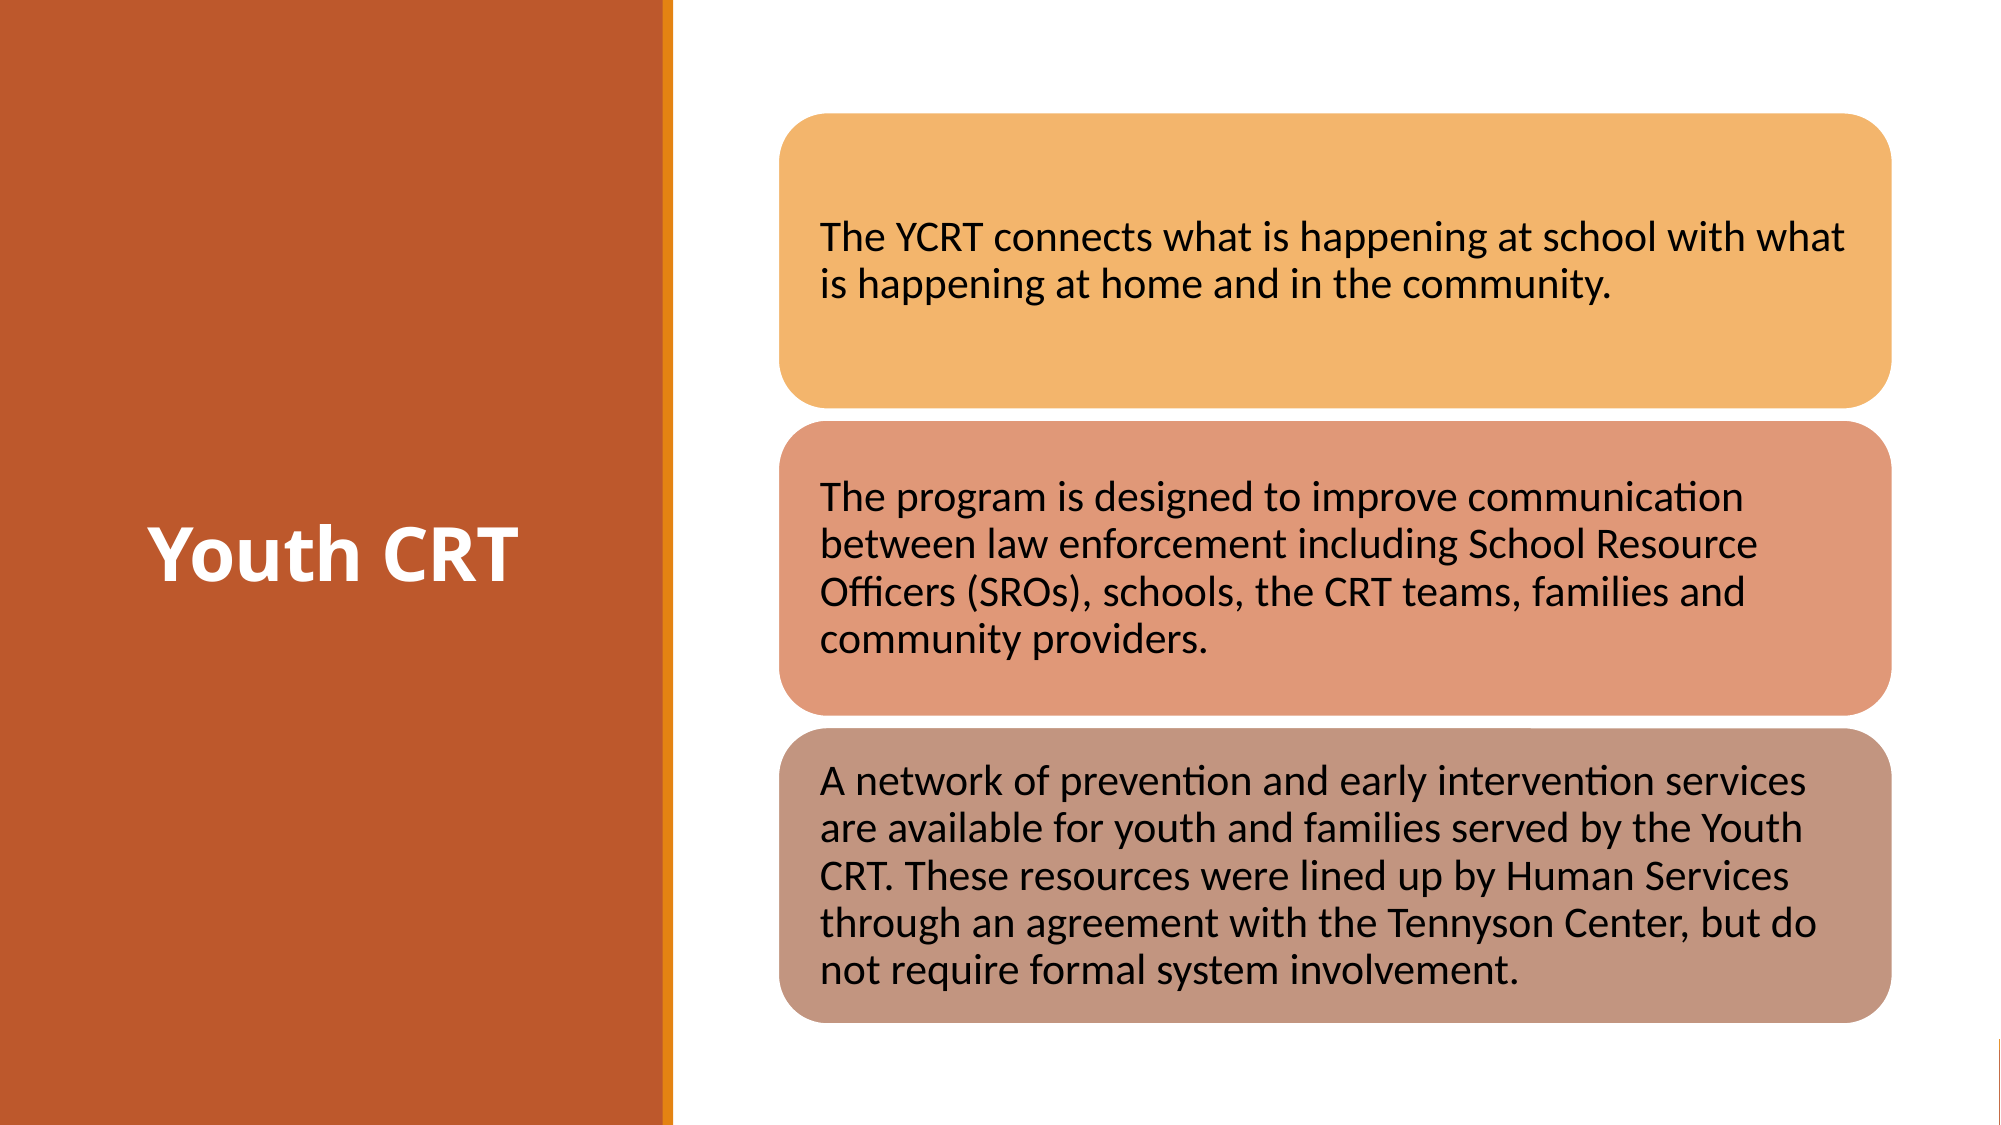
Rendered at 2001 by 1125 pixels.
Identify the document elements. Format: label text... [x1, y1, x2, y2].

title Youth CRT [80, 84, 587, 1032]
text_box [0, 0, 661, 1125]
text_box [661, 0, 674, 1125]
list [777, 104, 1894, 1033]
text_box [674, 0, 2000, 1125]
